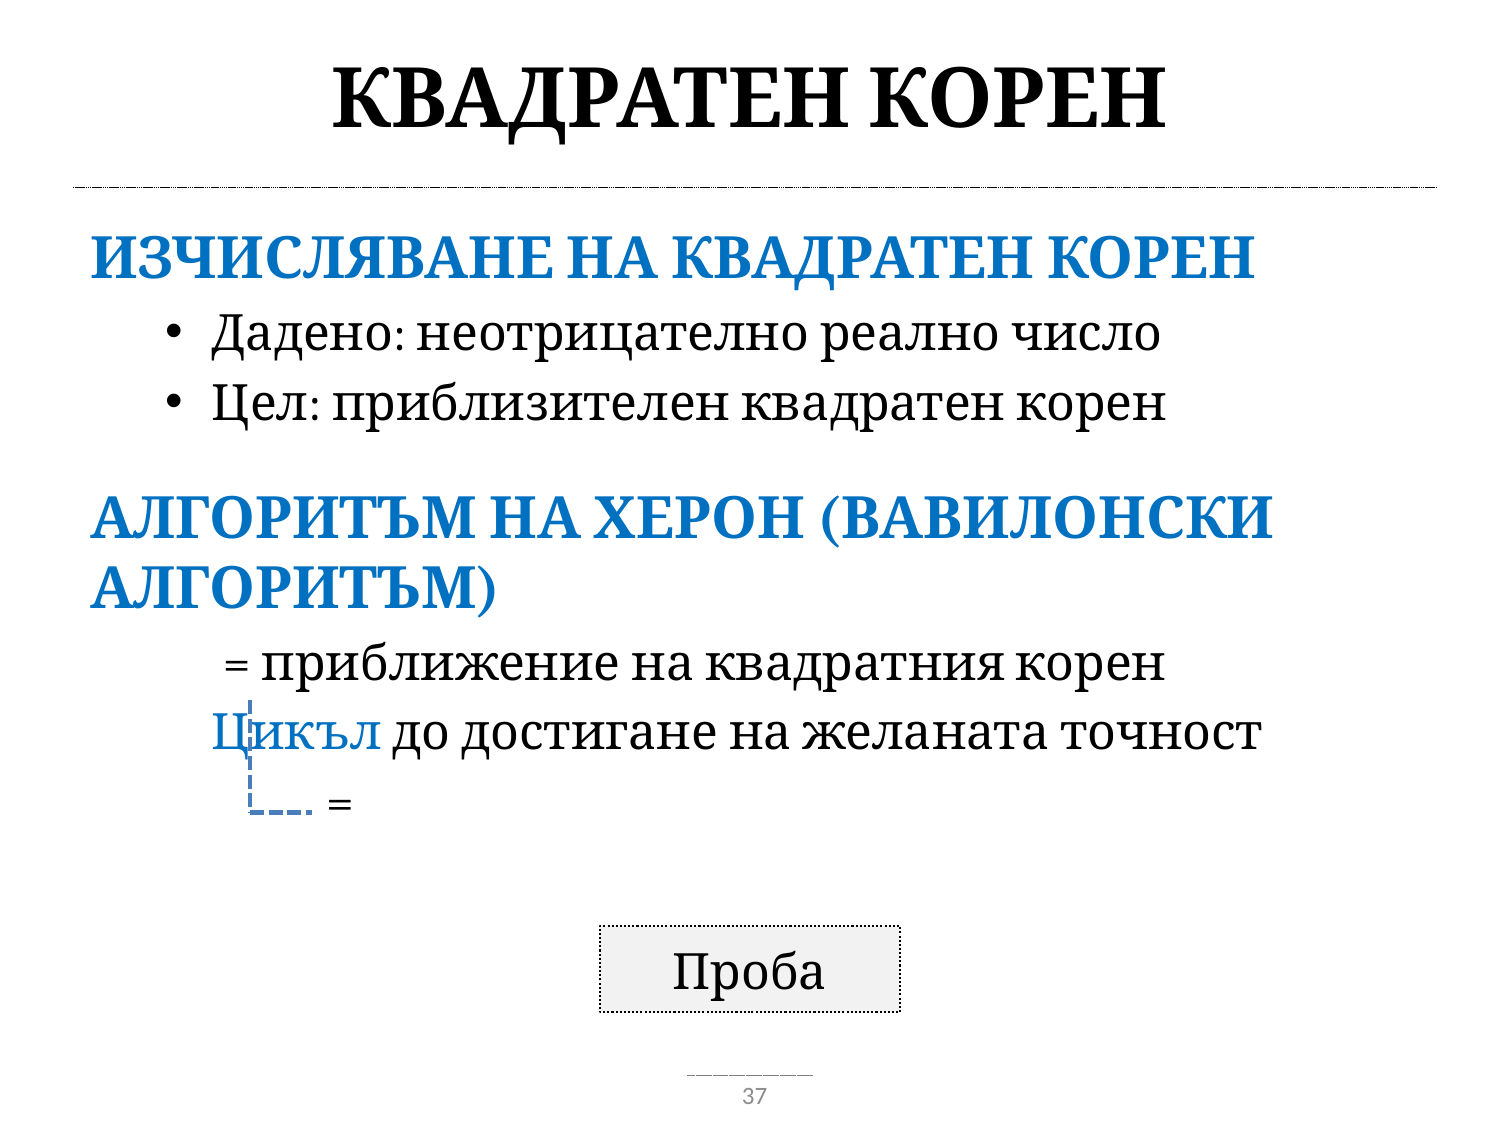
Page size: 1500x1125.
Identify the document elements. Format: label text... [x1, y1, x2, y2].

text_box Проба [598, 924, 902, 1014]
title Квадратен корен [0, 0, 1500, 188]
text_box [249, 699, 313, 813]
slide_number 37 [579, 1065, 930, 1125]
